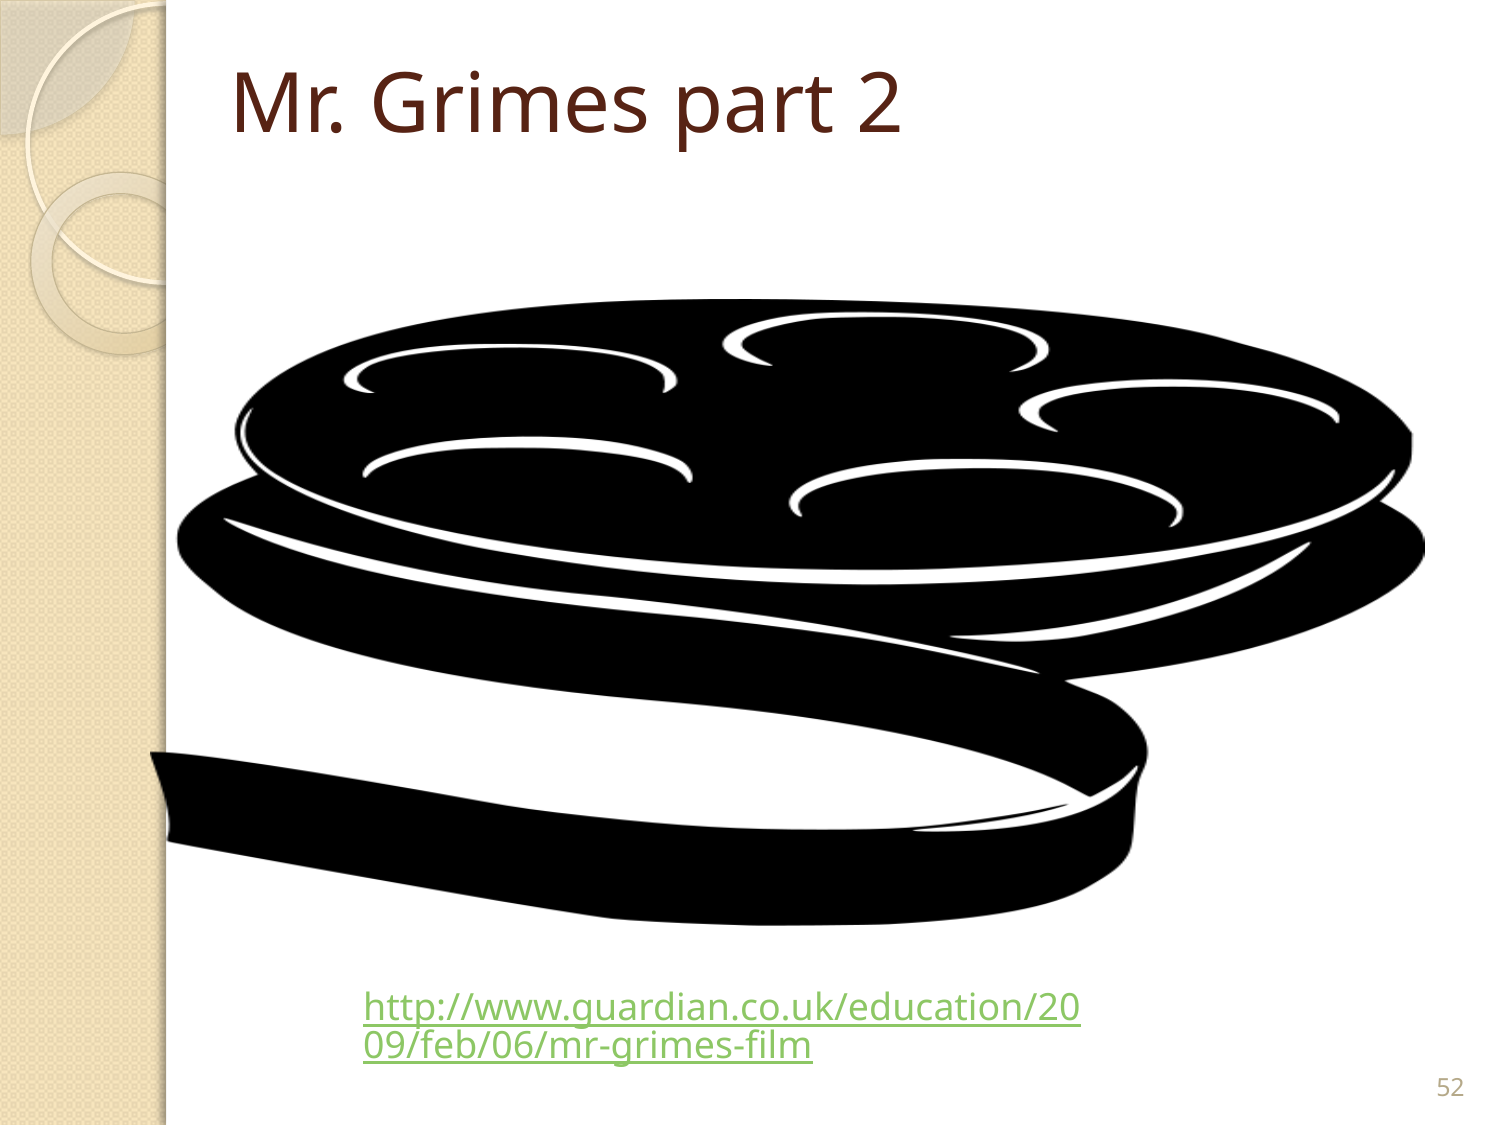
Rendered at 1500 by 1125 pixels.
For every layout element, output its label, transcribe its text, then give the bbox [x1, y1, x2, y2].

slide_number 52 [1413, 1034, 1488, 1113]
title Mr. Grimes part 2 [214, 24, 1240, 173]
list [149, 299, 1426, 926]
text_box http://www.guardian.co.uk/education/2009/feb/06/mr-grimes-film [348, 975, 1099, 1042]
